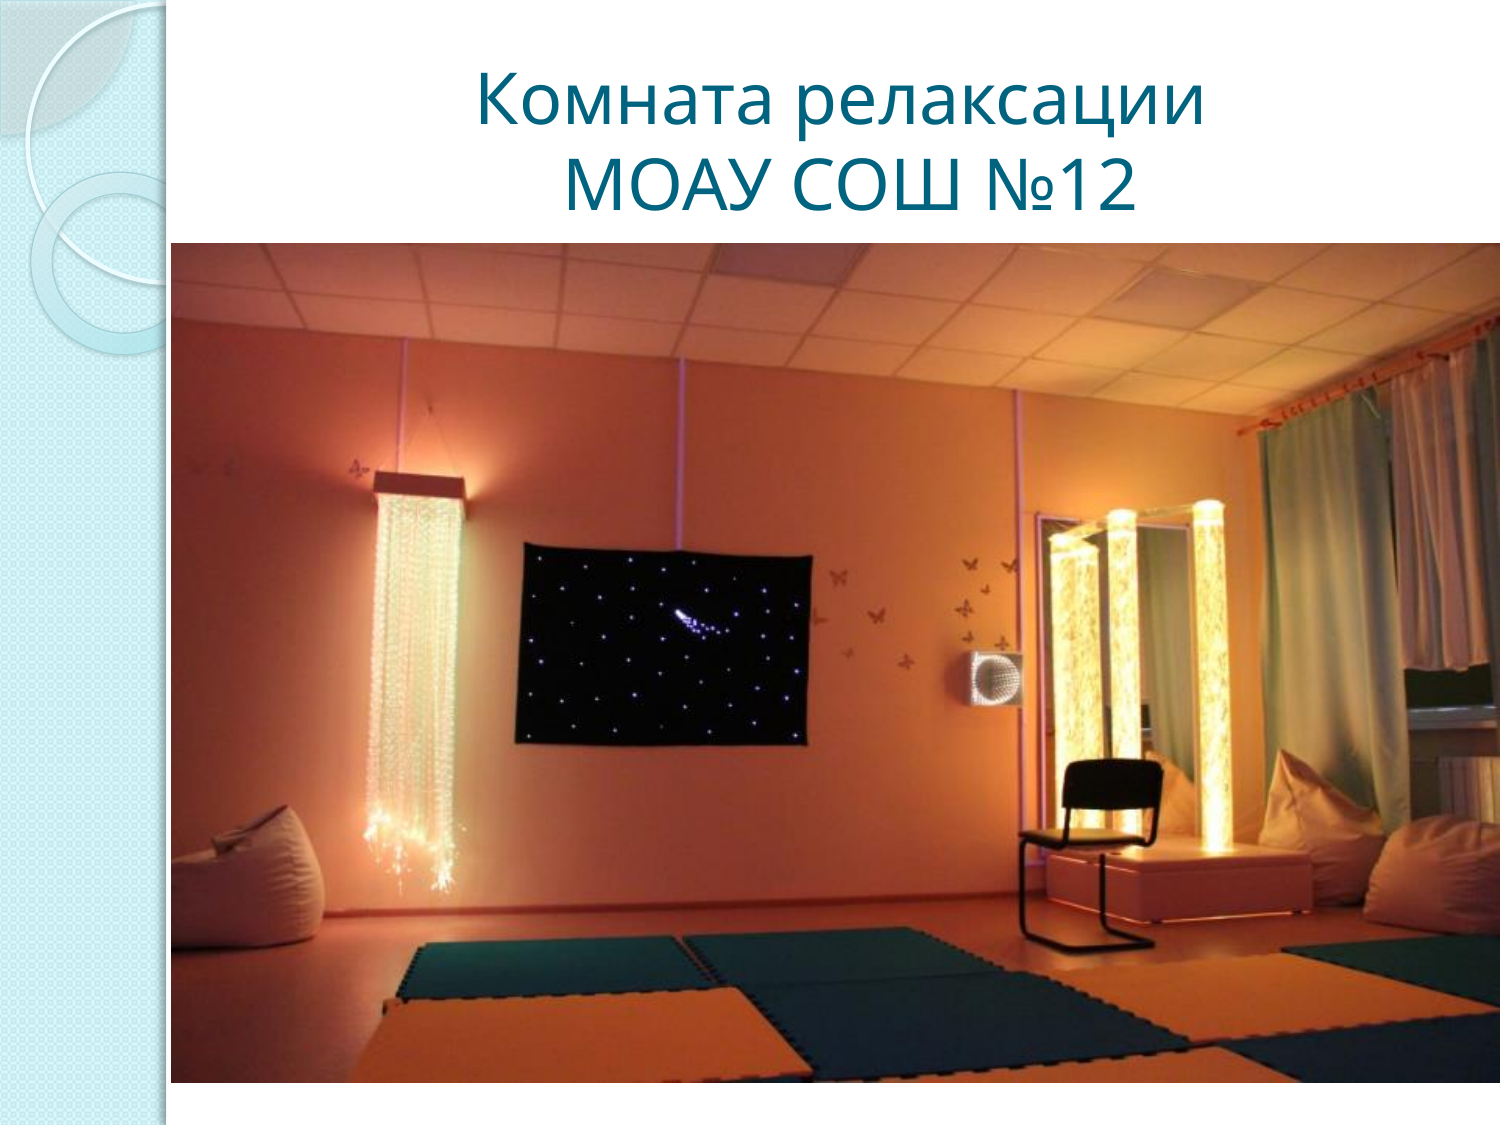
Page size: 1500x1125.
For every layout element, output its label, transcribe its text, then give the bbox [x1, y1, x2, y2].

title Комната релаксации МОАУ СОШ №12 [235, 45, 1466, 233]
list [170, 243, 1500, 1083]
